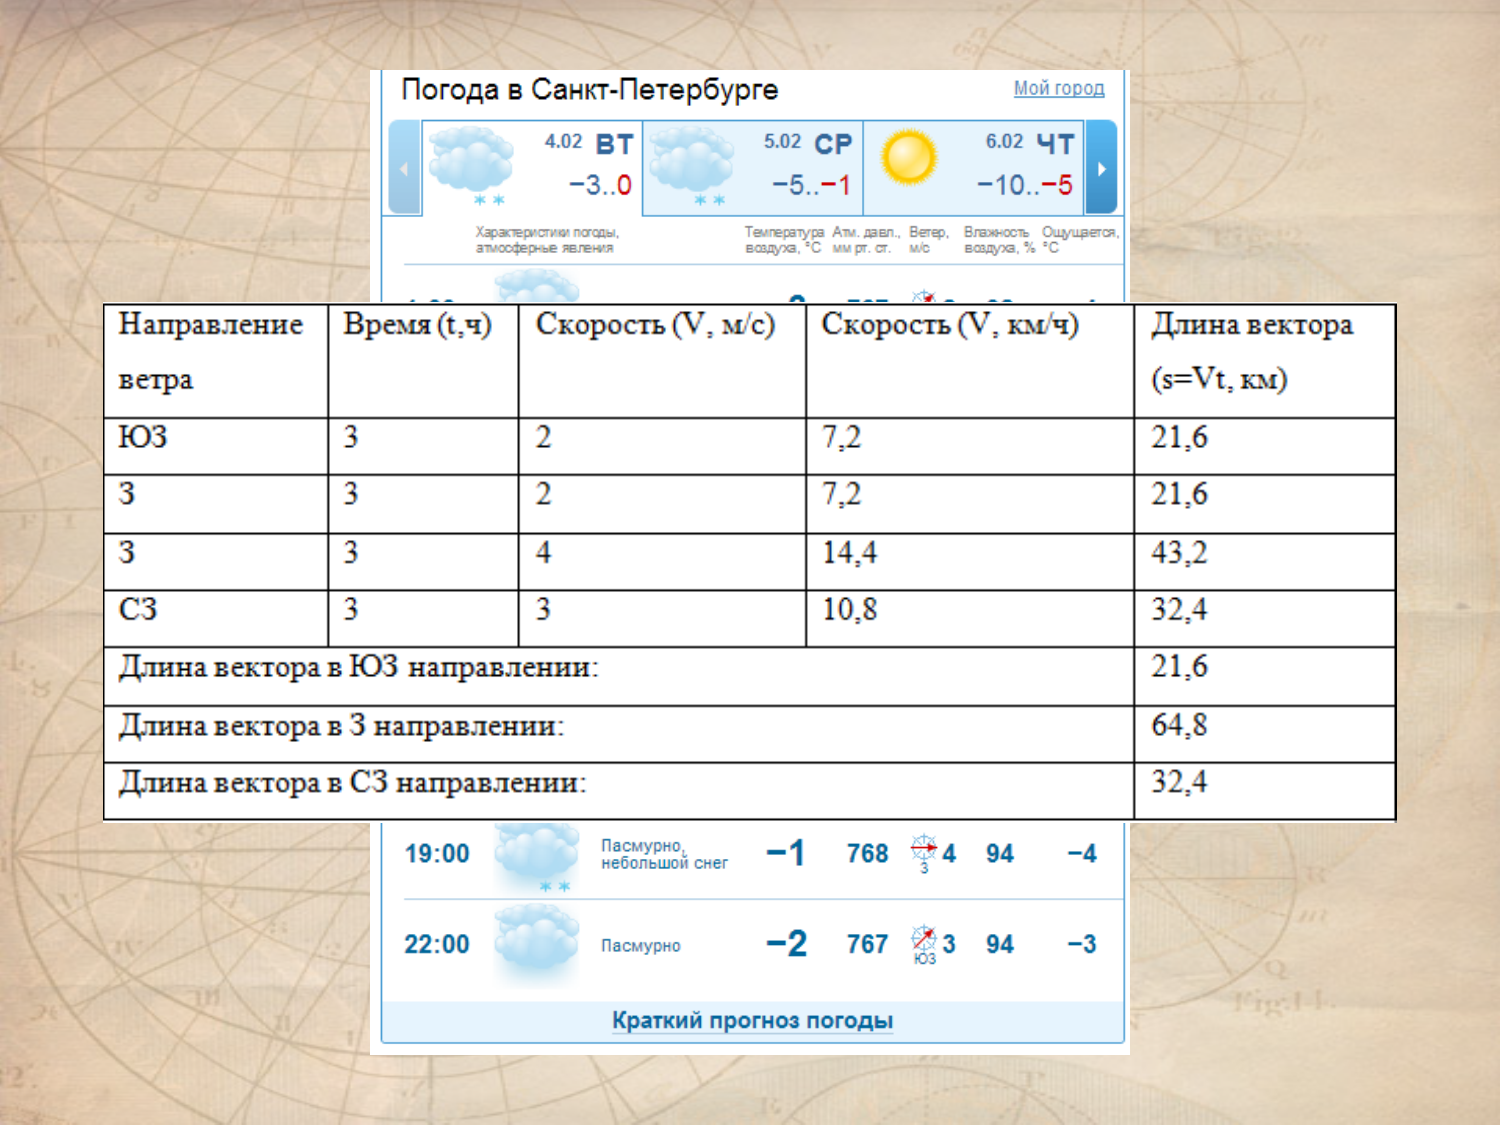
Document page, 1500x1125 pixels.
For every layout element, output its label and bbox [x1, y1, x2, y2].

picture [103, 70, 1397, 1055]
